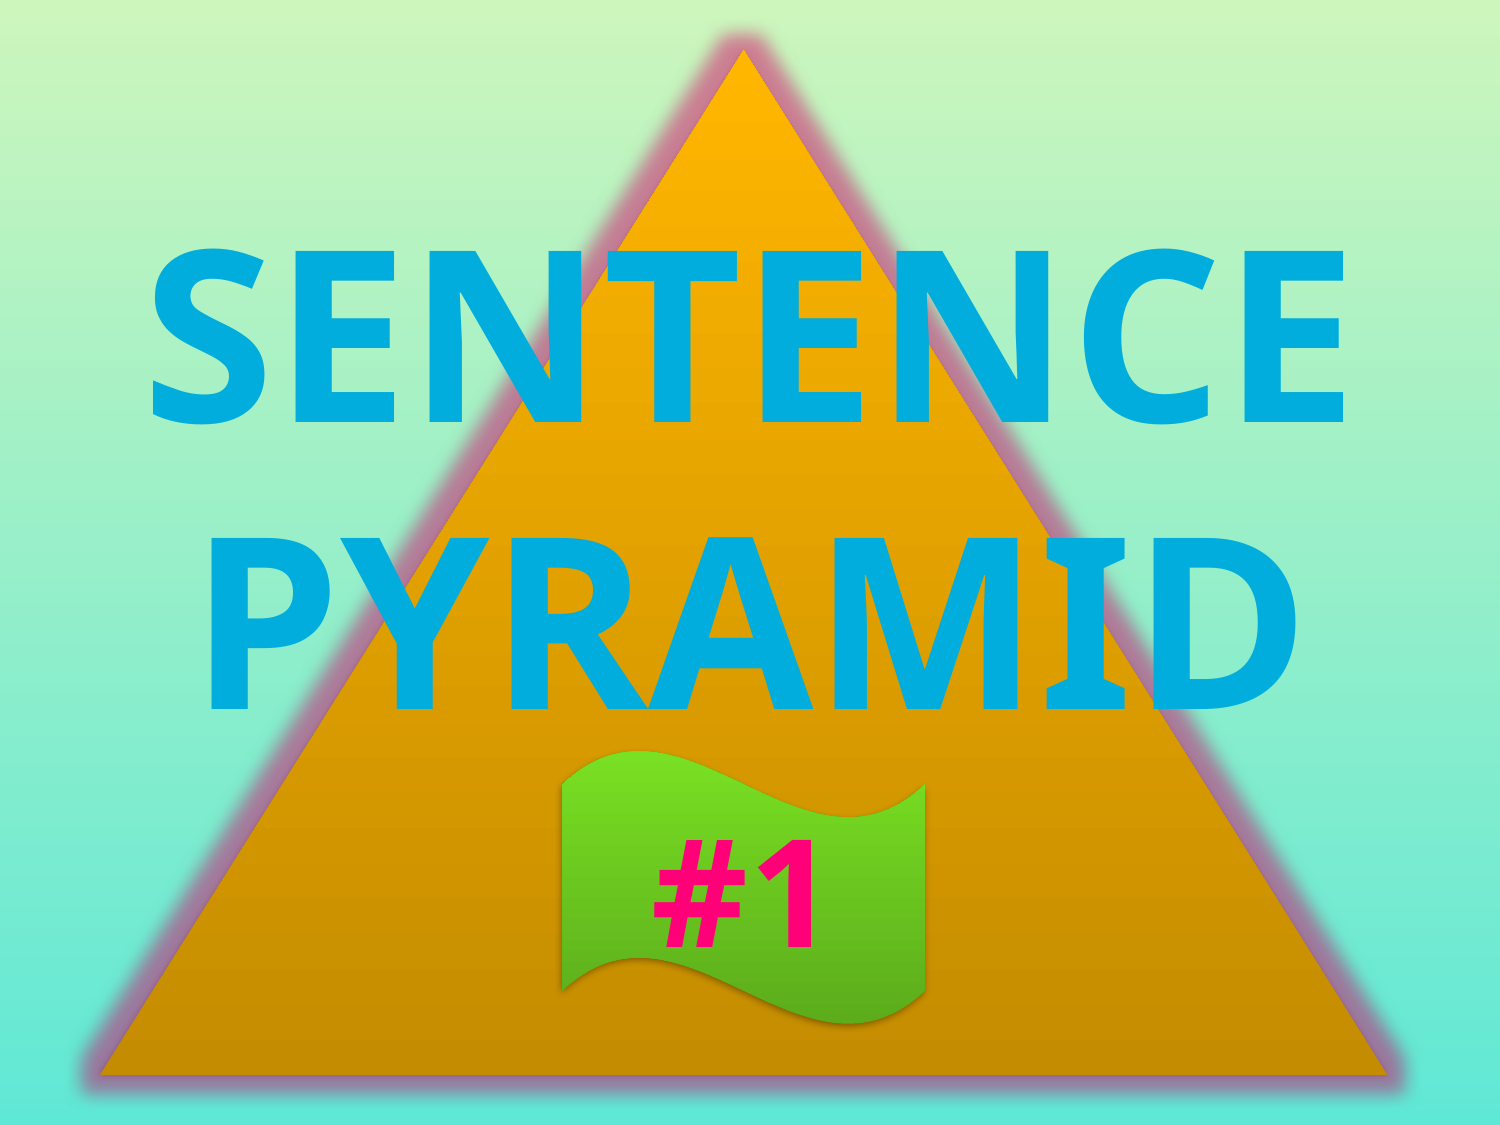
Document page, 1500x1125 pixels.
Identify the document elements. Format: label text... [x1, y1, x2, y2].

title Sentence Pyramid [112, 349, 1388, 591]
text_box #1 [562, 751, 925, 1024]
text_box [555, 50, 932, 349]
text_box [99, 591, 1388, 1076]
